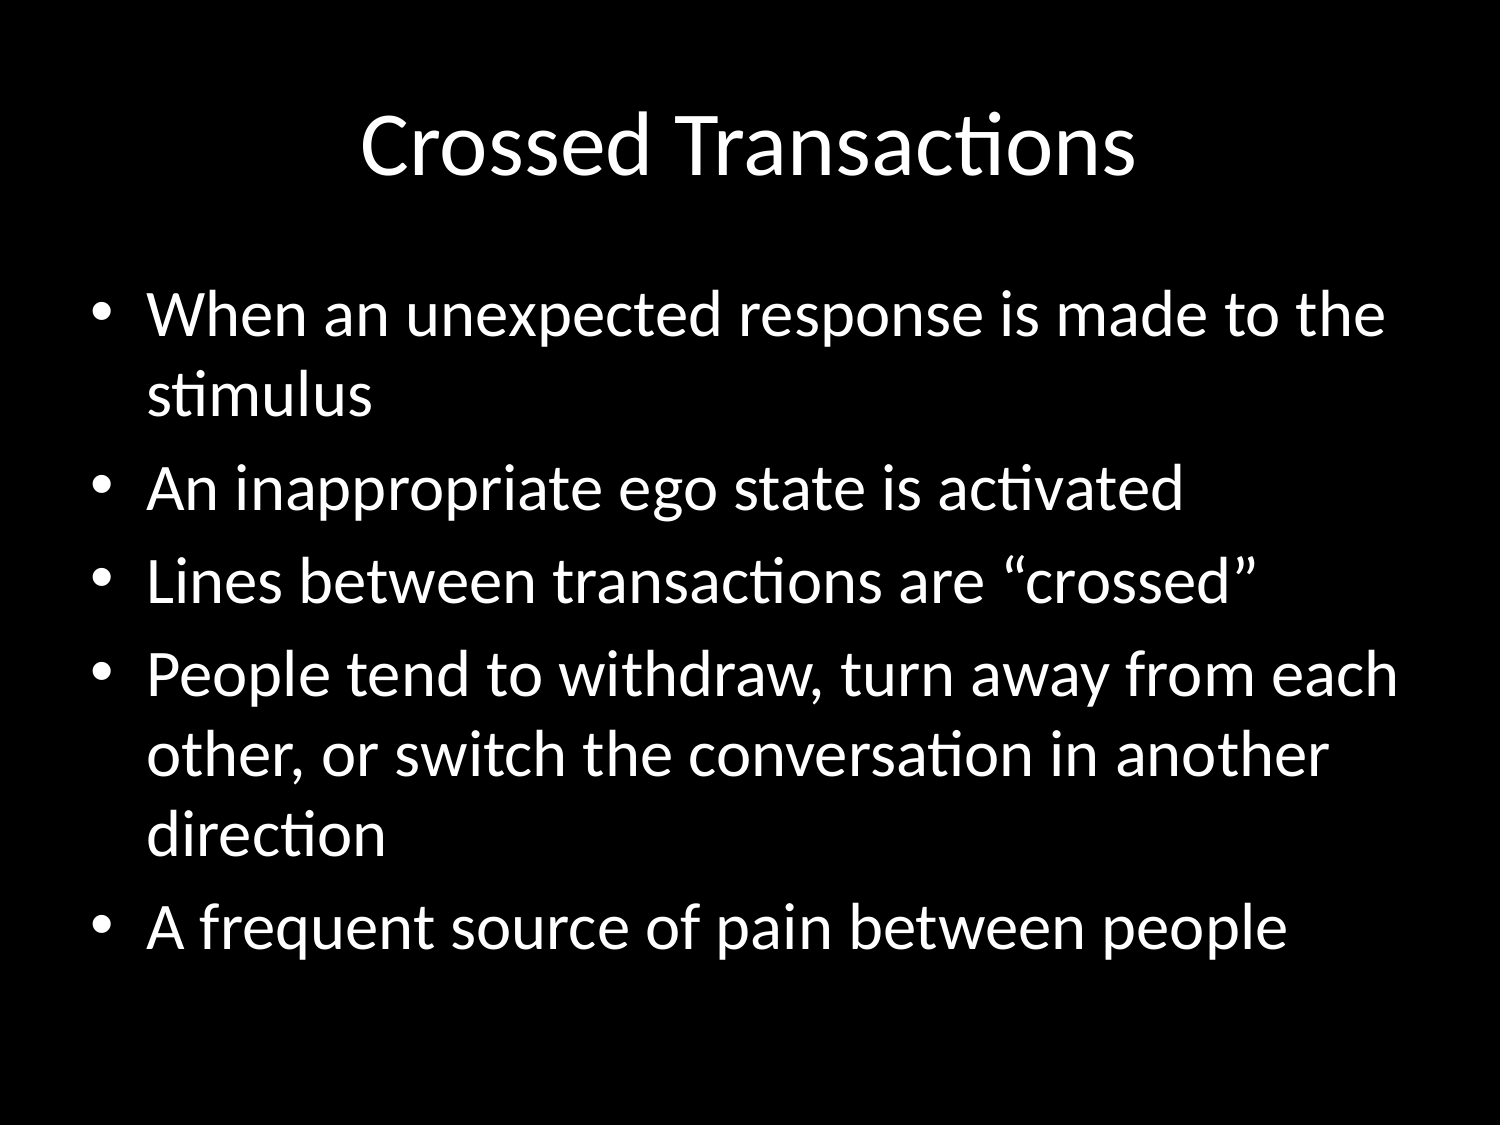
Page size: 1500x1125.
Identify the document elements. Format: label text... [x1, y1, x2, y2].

title Crossed Transactions [75, 45, 1425, 233]
list When an unexpected response is made to the stimulus An inappropriate ego state is activated Lines between transactions are “crossed” People tend to withdraw, turn away from each other, or switch the conversation in another direction A frequent source of pain between people [75, 262, 1425, 1005]
